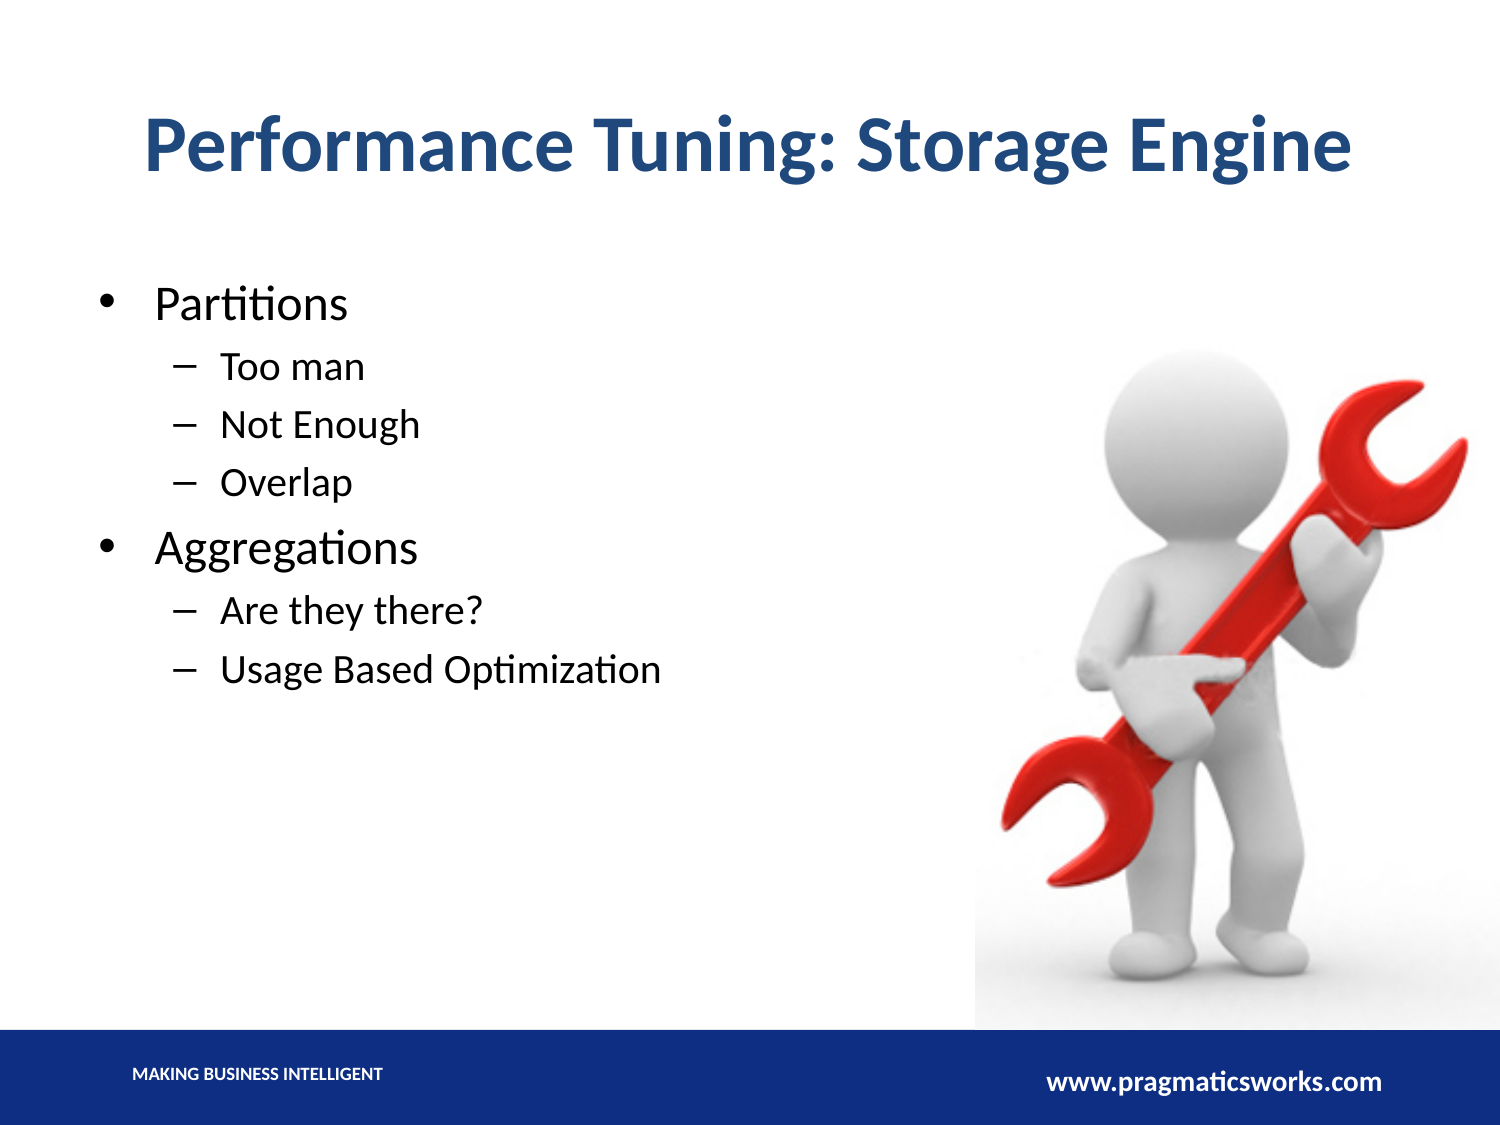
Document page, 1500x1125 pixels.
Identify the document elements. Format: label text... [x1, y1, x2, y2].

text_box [0, 1029, 1500, 1125]
picture [974, 328, 1500, 1031]
list Partitions Too man Not Enough Overlap Aggregations Are they there? Usage Based Optimization [83, 262, 788, 925]
title Performance Tuning: Storage Engine [75, 45, 1425, 233]
